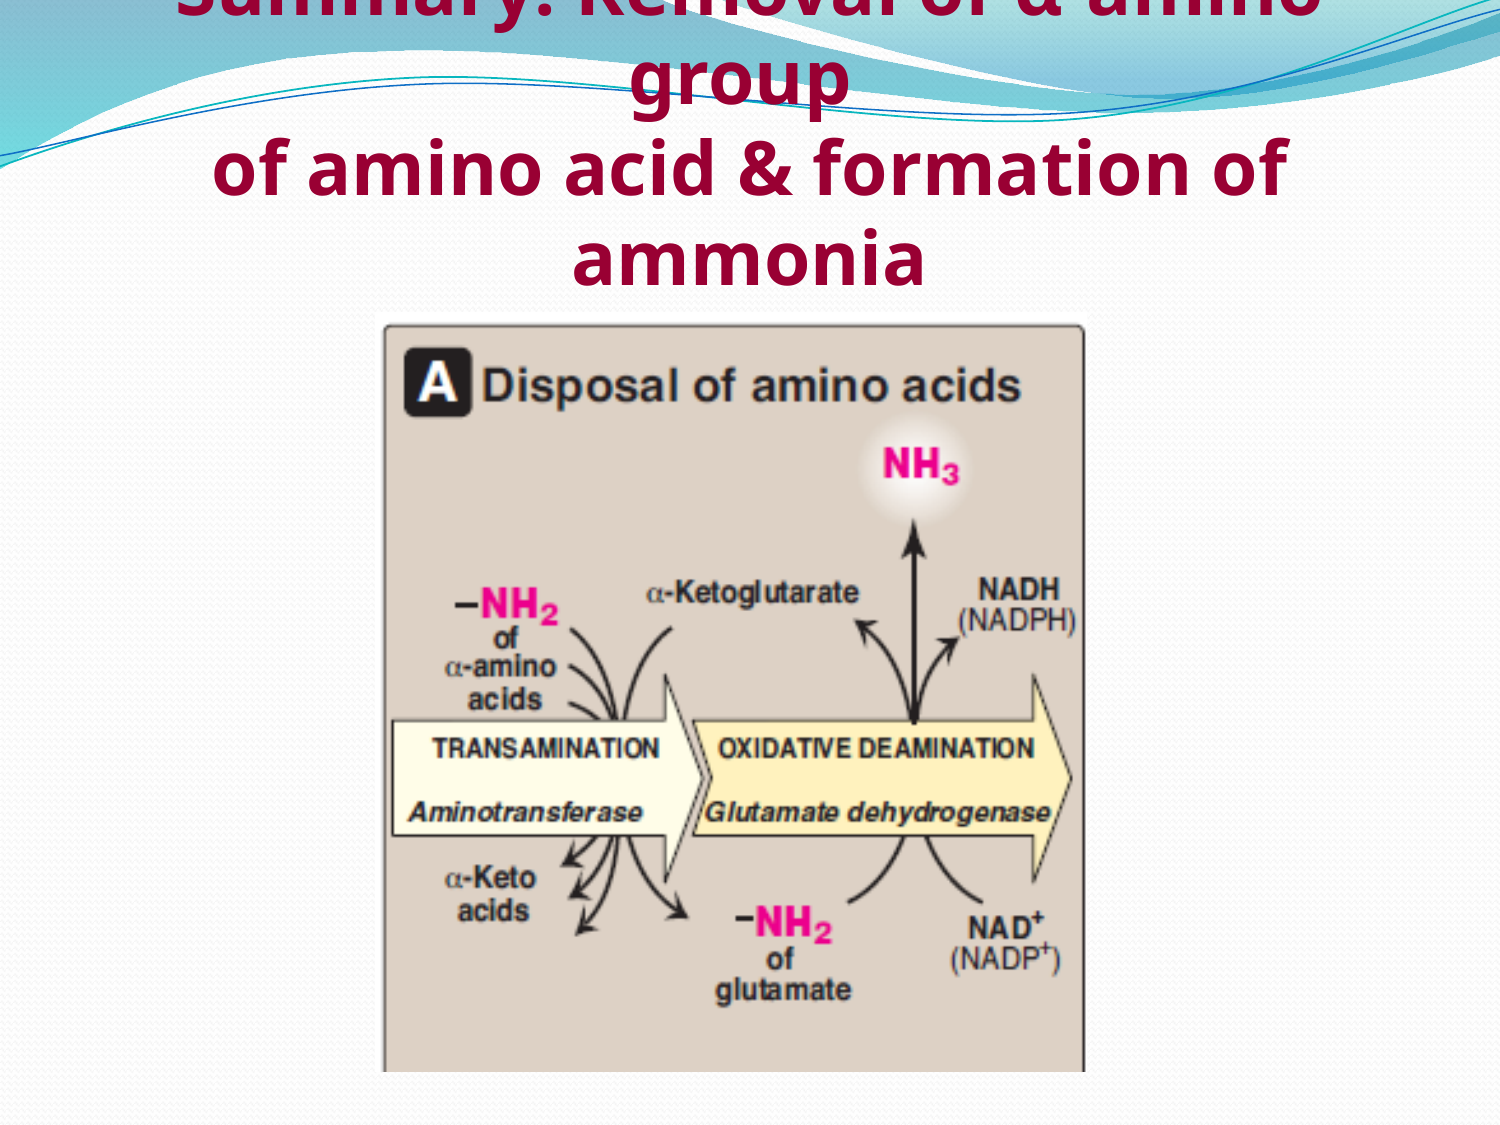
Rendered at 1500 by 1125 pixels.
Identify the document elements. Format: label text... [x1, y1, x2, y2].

title Summary: Removal of α-amino group of amino acid & formation of ammonia [74, 112, 1426, 301]
picture [374, 312, 1088, 1073]
